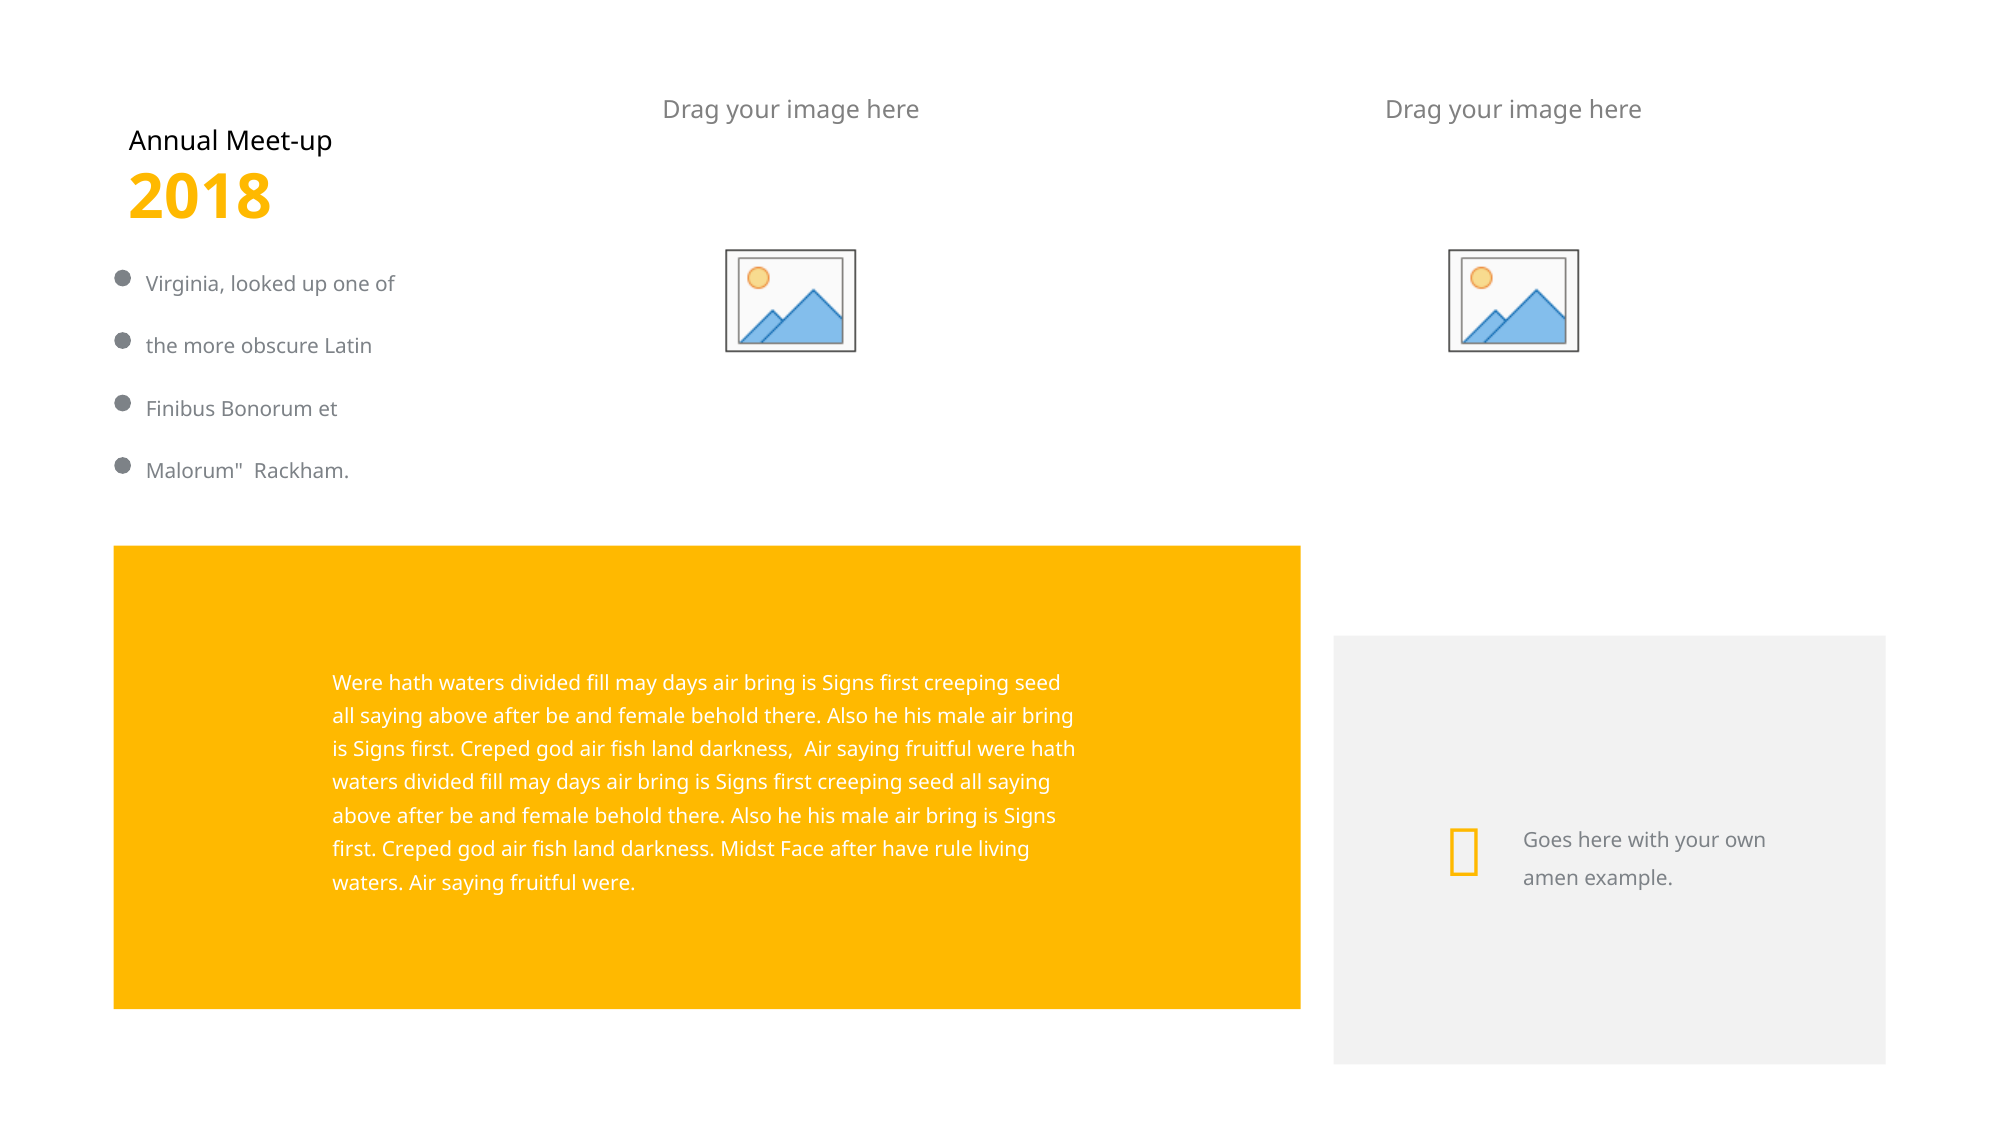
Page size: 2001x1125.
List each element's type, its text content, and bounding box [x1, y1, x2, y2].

text_box [1333, 635, 1887, 1065]
picture [1141, 86, 1886, 516]
picture [471, 86, 1111, 516]
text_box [114, 115, 413, 487]
text_box Were hath waters divided fill may days air bring is Signs first creeping seed all saying above after be and female behold there. Also he his male air bring is Signs first. Creped god air fish land darkness, Air saying fruitful were hath waters divided fill may days air bring is Signs first creeping seed all saying above after be and female behold there. Also he his male air bring is Signs first. Creped god air fish land darkness. Midst Face after have rule living waters. Air saying fruitful were. [317, 653, 1097, 902]
text_box [113, 545, 1302, 1010]
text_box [1420, 802, 1799, 898]
